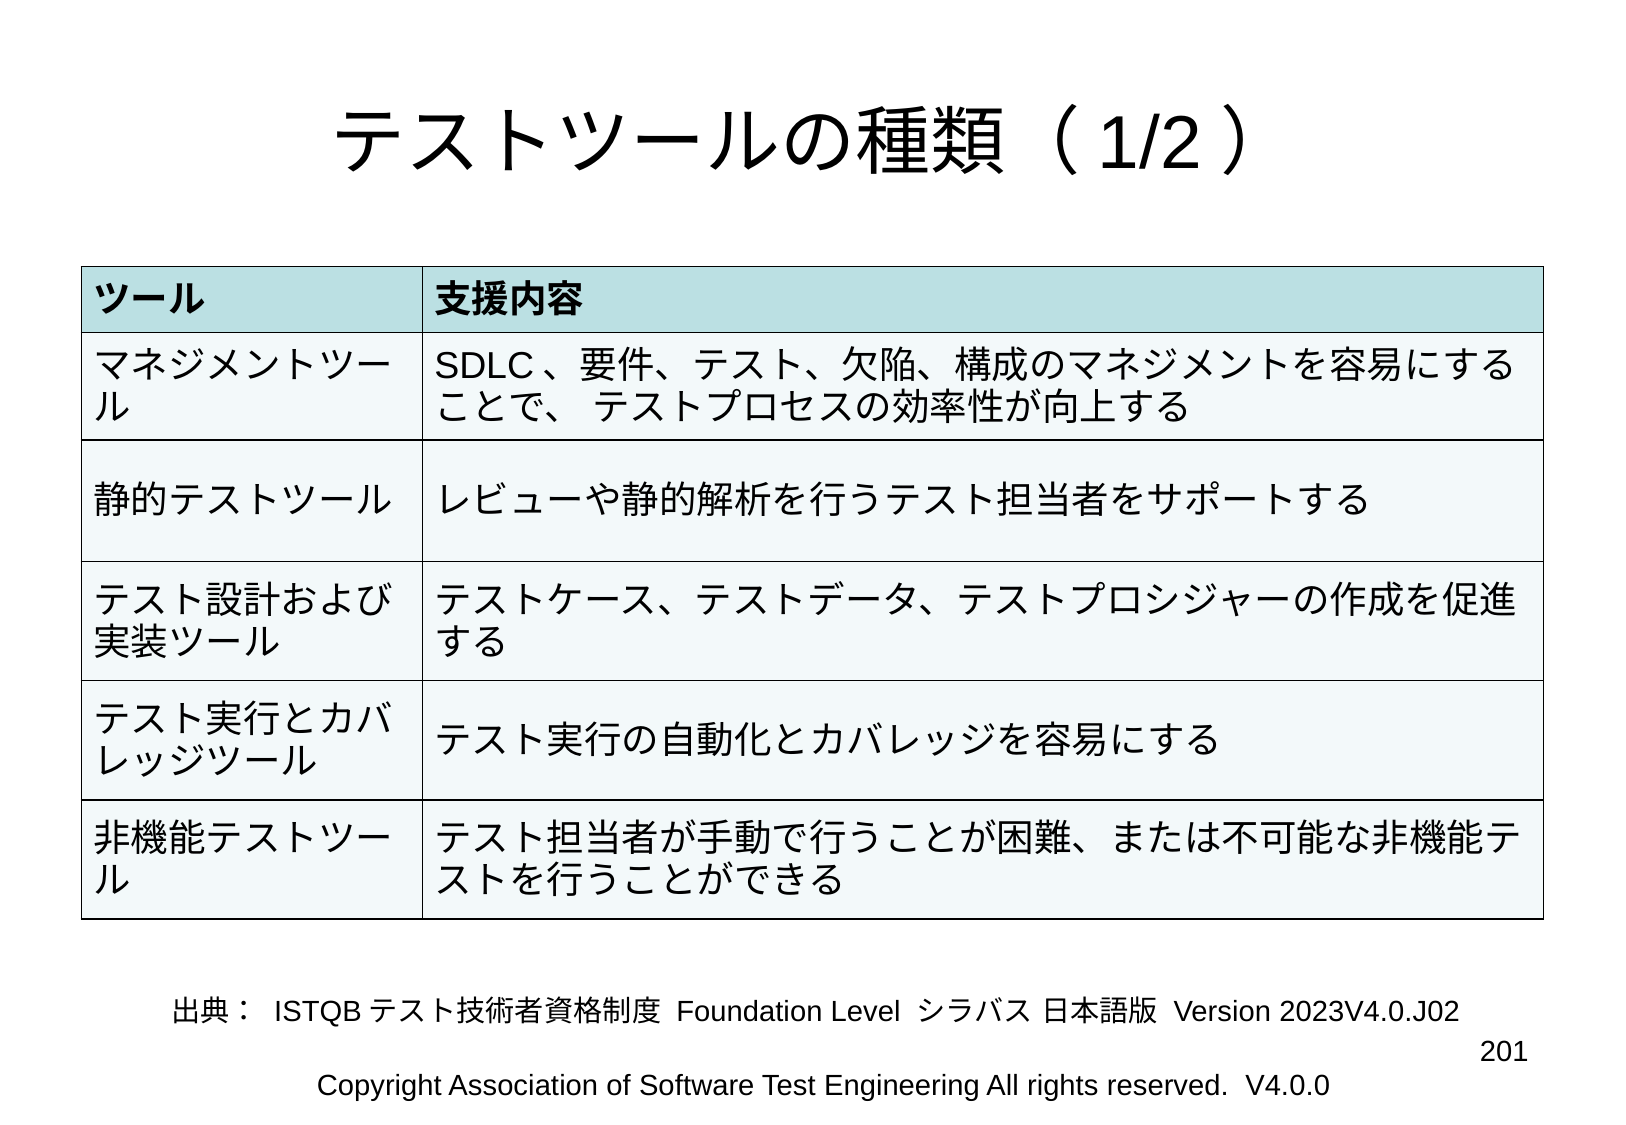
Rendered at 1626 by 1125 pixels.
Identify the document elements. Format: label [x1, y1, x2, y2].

table_header [423, 267, 1543, 332]
table_cell [423, 562, 1543, 680]
title [81, 45, 1544, 233]
table_cell [82, 562, 422, 680]
table_header [82, 267, 422, 332]
table_cell [423, 801, 1543, 918]
table_cell [423, 333, 1543, 439]
text_box [51, 984, 1580, 1035]
table_cell [423, 441, 1543, 561]
slide_number [1164, 1035, 1544, 1103]
table_cell [82, 681, 422, 799]
table_cell [82, 441, 422, 561]
footer [233, 1058, 1415, 1103]
table_cell [423, 681, 1543, 799]
table_cell [82, 333, 422, 439]
table_cell [82, 801, 422, 918]
